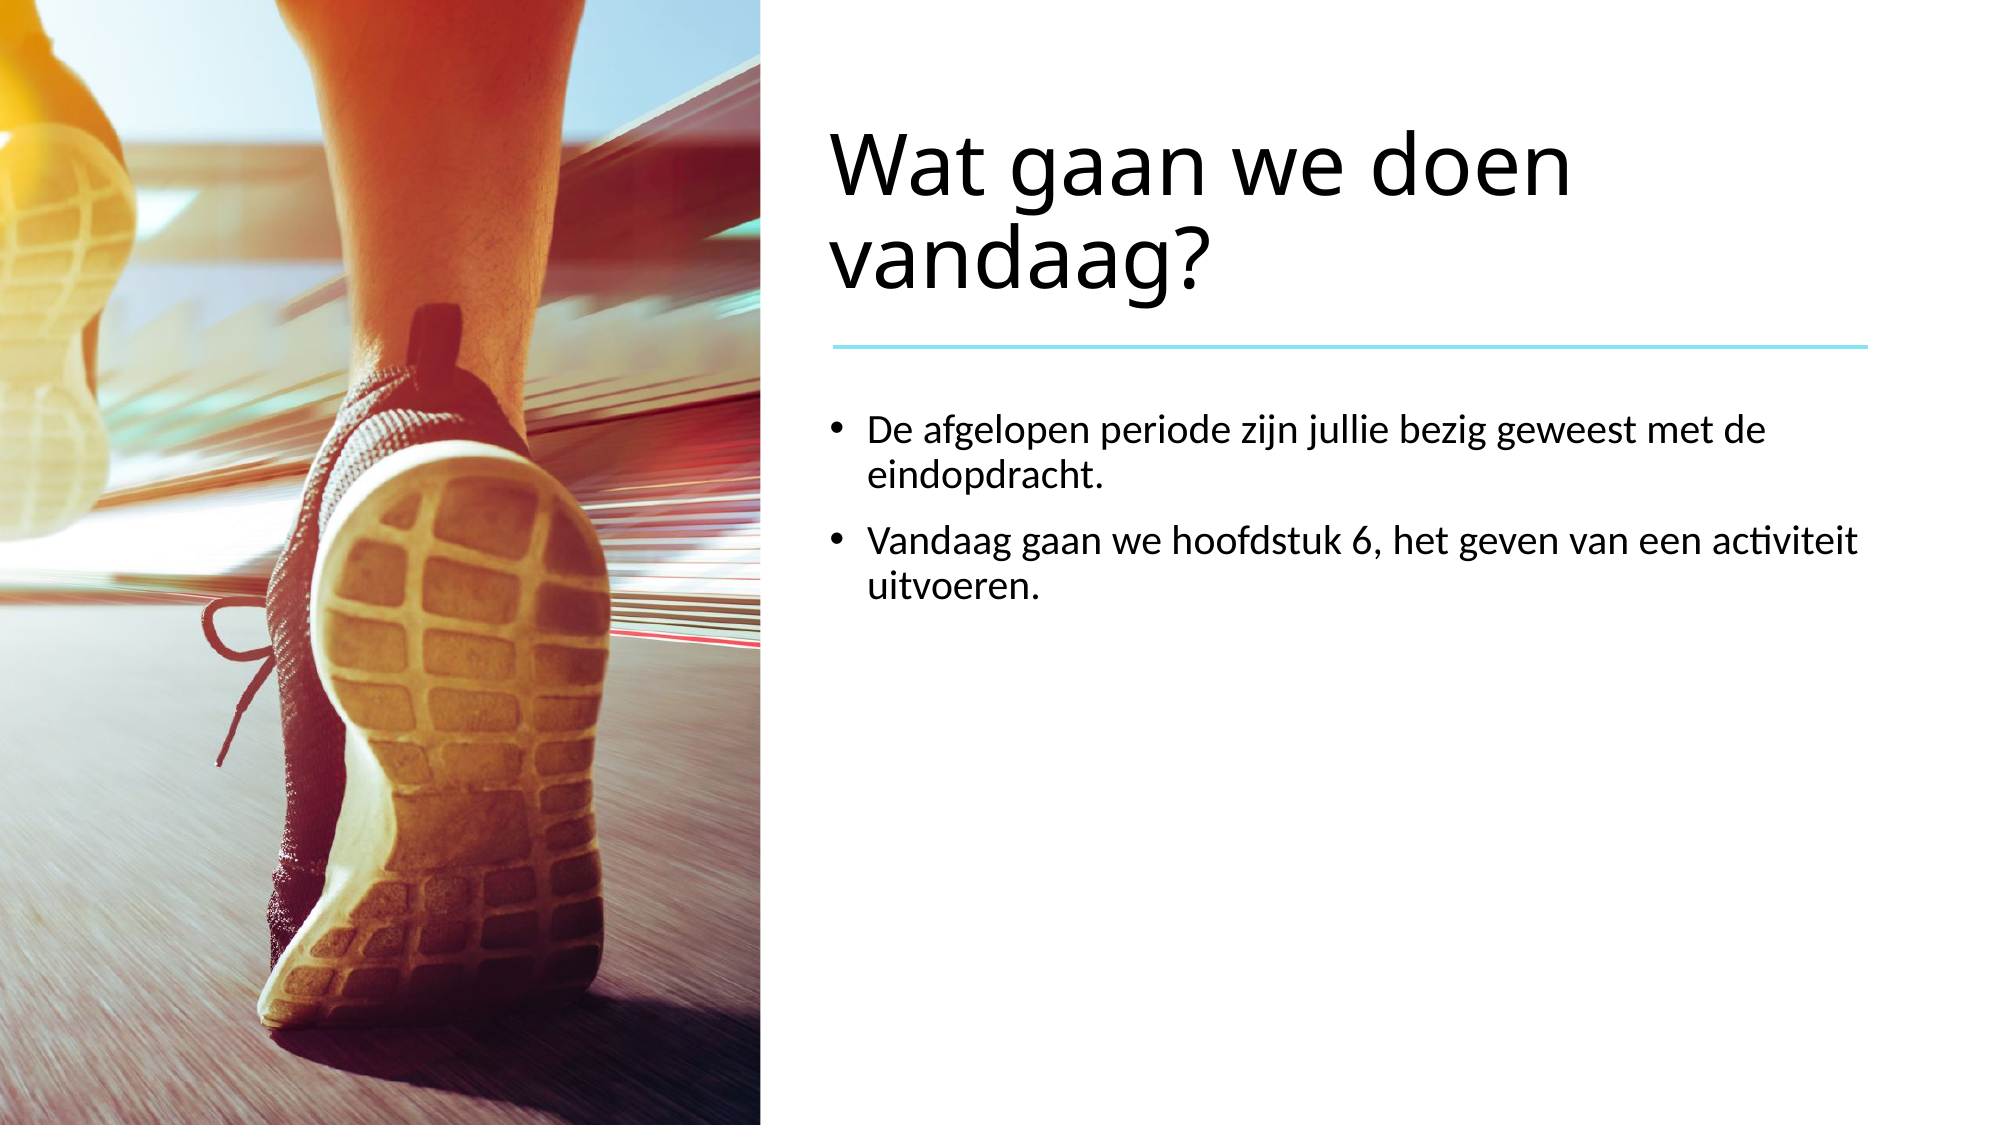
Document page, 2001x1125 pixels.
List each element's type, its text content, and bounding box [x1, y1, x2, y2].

picture [0, 0, 761, 1125]
title Wat gaan we doen vandaag? [814, 103, 1895, 315]
list De afgelopen periode zijn jullie bezig geweest met de eindopdracht. Vandaag gaan we hoofdstuk 6, het geven van een activiteit uitvoeren. [814, 399, 1895, 1021]
